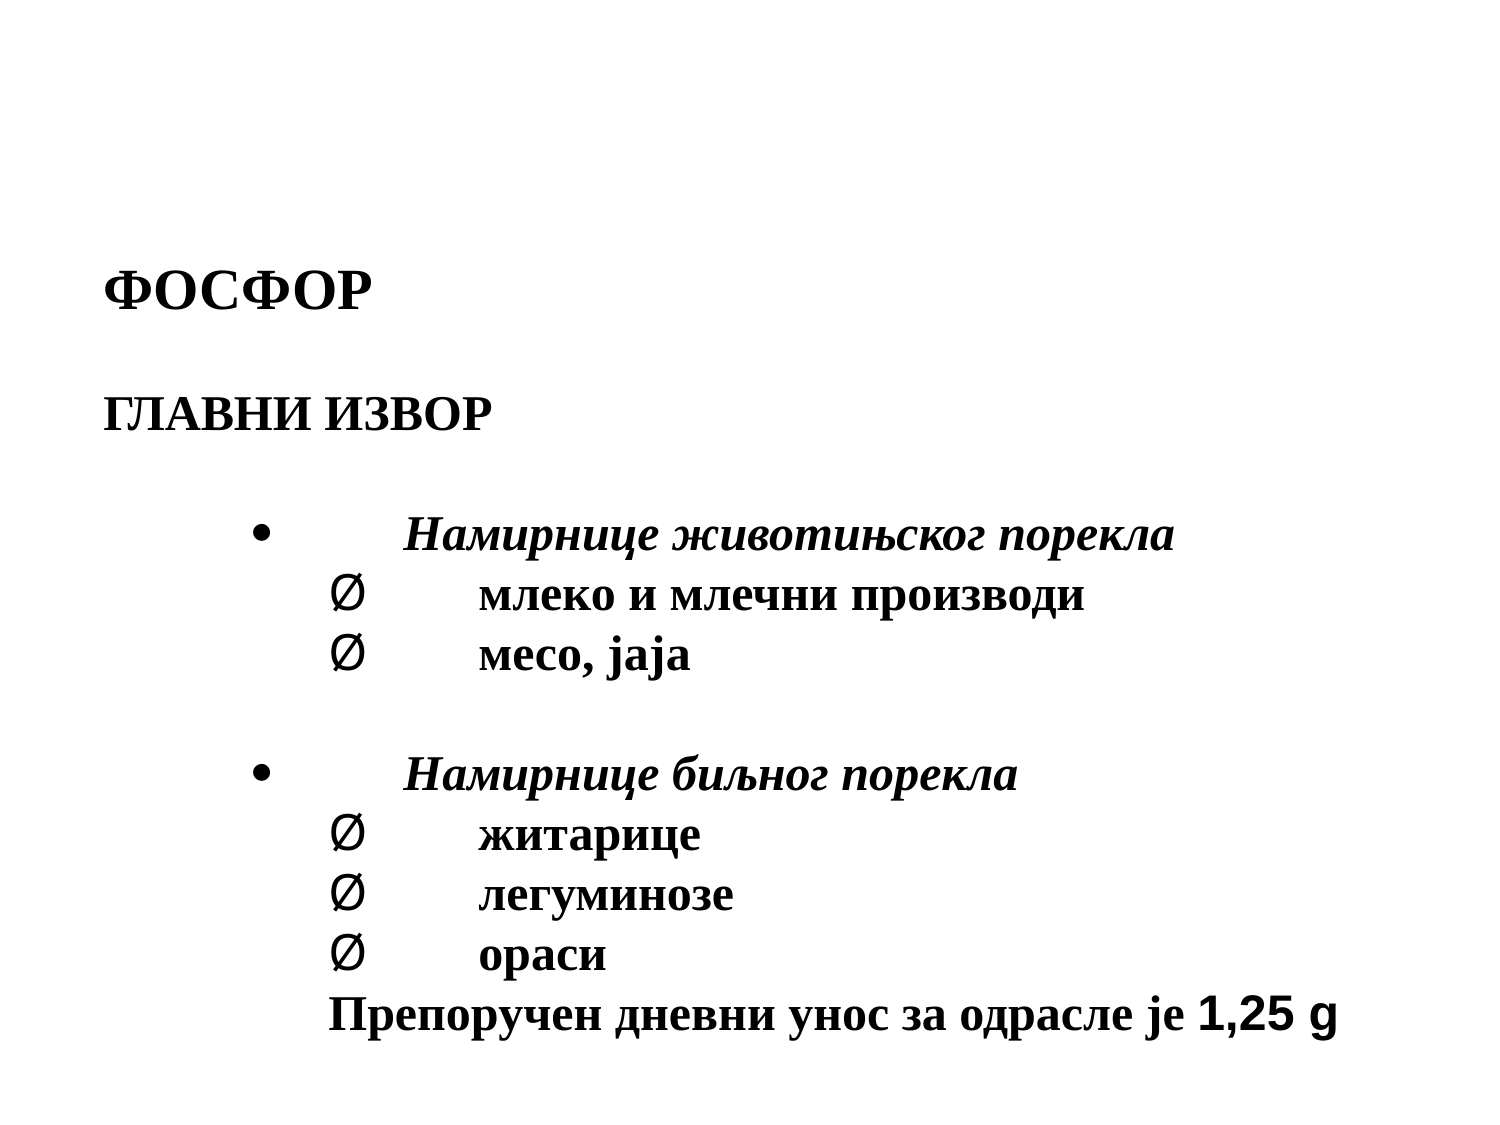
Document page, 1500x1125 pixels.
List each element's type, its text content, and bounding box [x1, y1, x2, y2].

text_box ФОСФОР ГЛАВНИ ИЗВОР · Намирнице животињског порекла Ø млеко и млечни производи Ø месо, јаја · Намирнице биљног порекла Ø житарице Ø легуминозе Ø ораси Препоручен дневни унос за одрасле је 1,25 g [88, 243, 1414, 1125]
